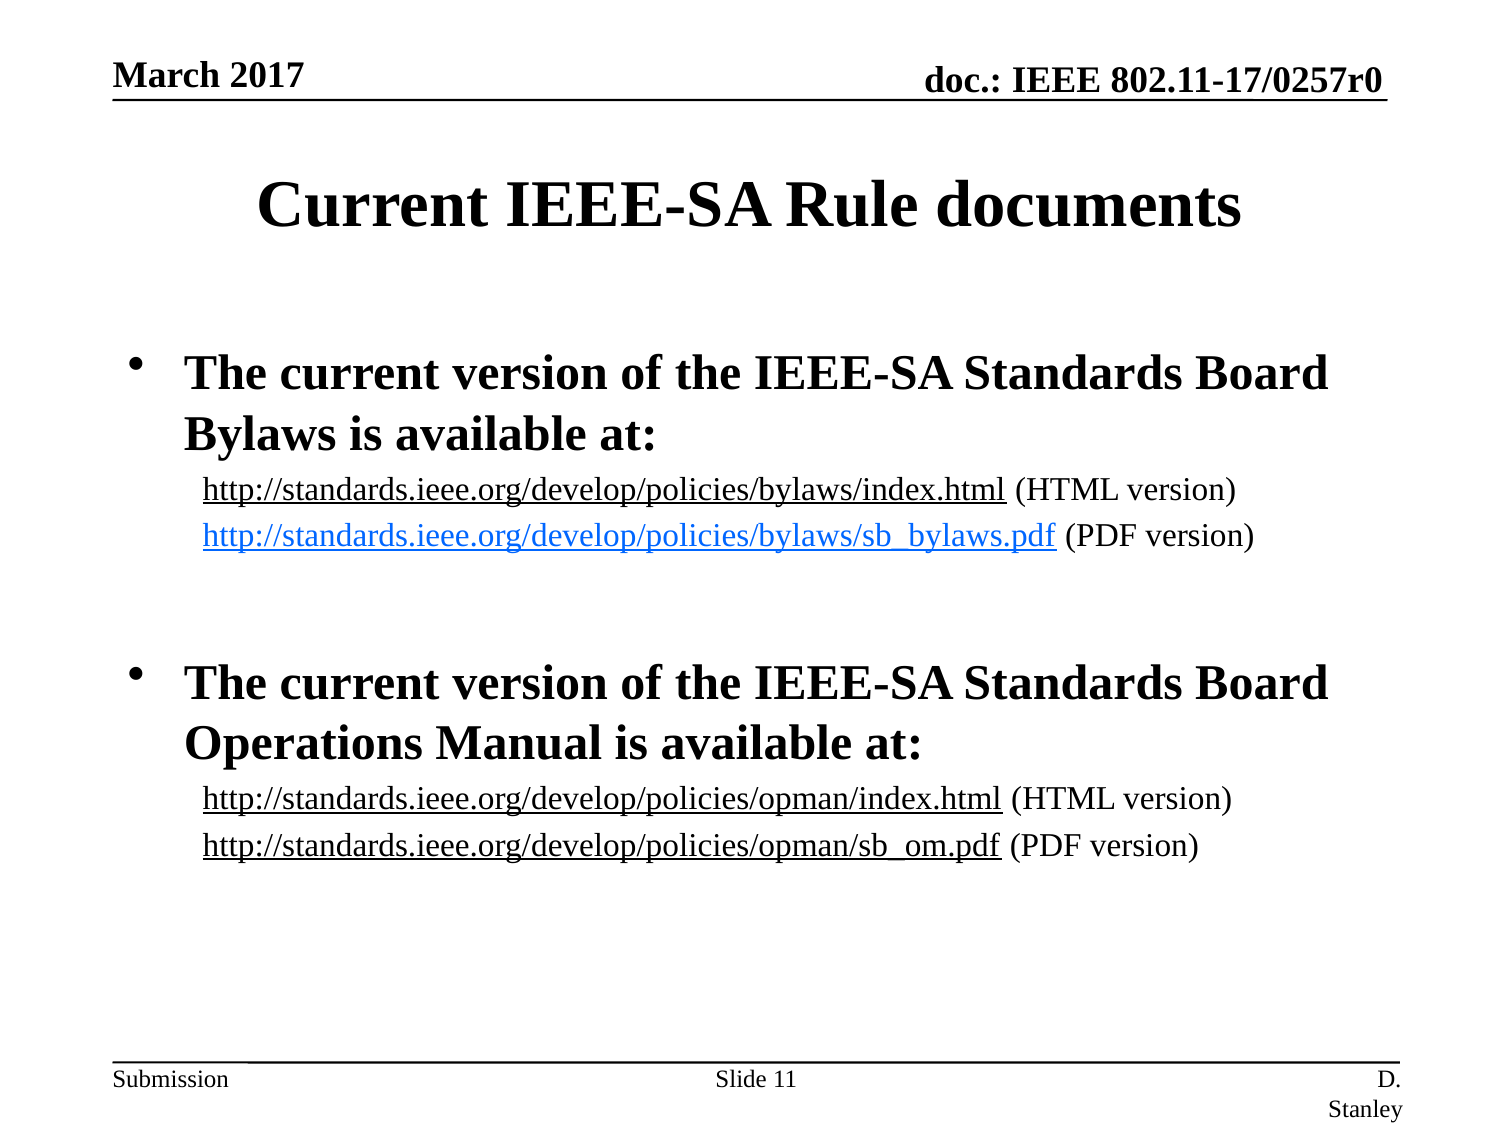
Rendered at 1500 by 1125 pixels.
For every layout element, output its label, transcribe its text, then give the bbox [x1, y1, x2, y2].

slide_number Slide 11 [712, 1061, 800, 1093]
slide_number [112, 49, 401, 96]
list The current version of the IEEE-SA Standards Board Bylaws is available at: http://standards.ieee.org/develop/policies/bylaws/index.html (HTML version) http://standards.ieee.org/develop/policies/bylaws/sb_bylaws.pdf (PDF version) The current version of the IEEE-SA Standards Board Operations Manual is available at: http://standards.ieee.org/develop/policies/opman/index.html (HTML version) http://standards.ieee.org/develop/policies/opman/sb_om.pdf (PDF version) [112, 262, 1388, 1051]
footer D. Stanley, HP Enterprise [1324, 1061, 1402, 1093]
title Current IEEE-SA Rule documents [112, 112, 1388, 262]
